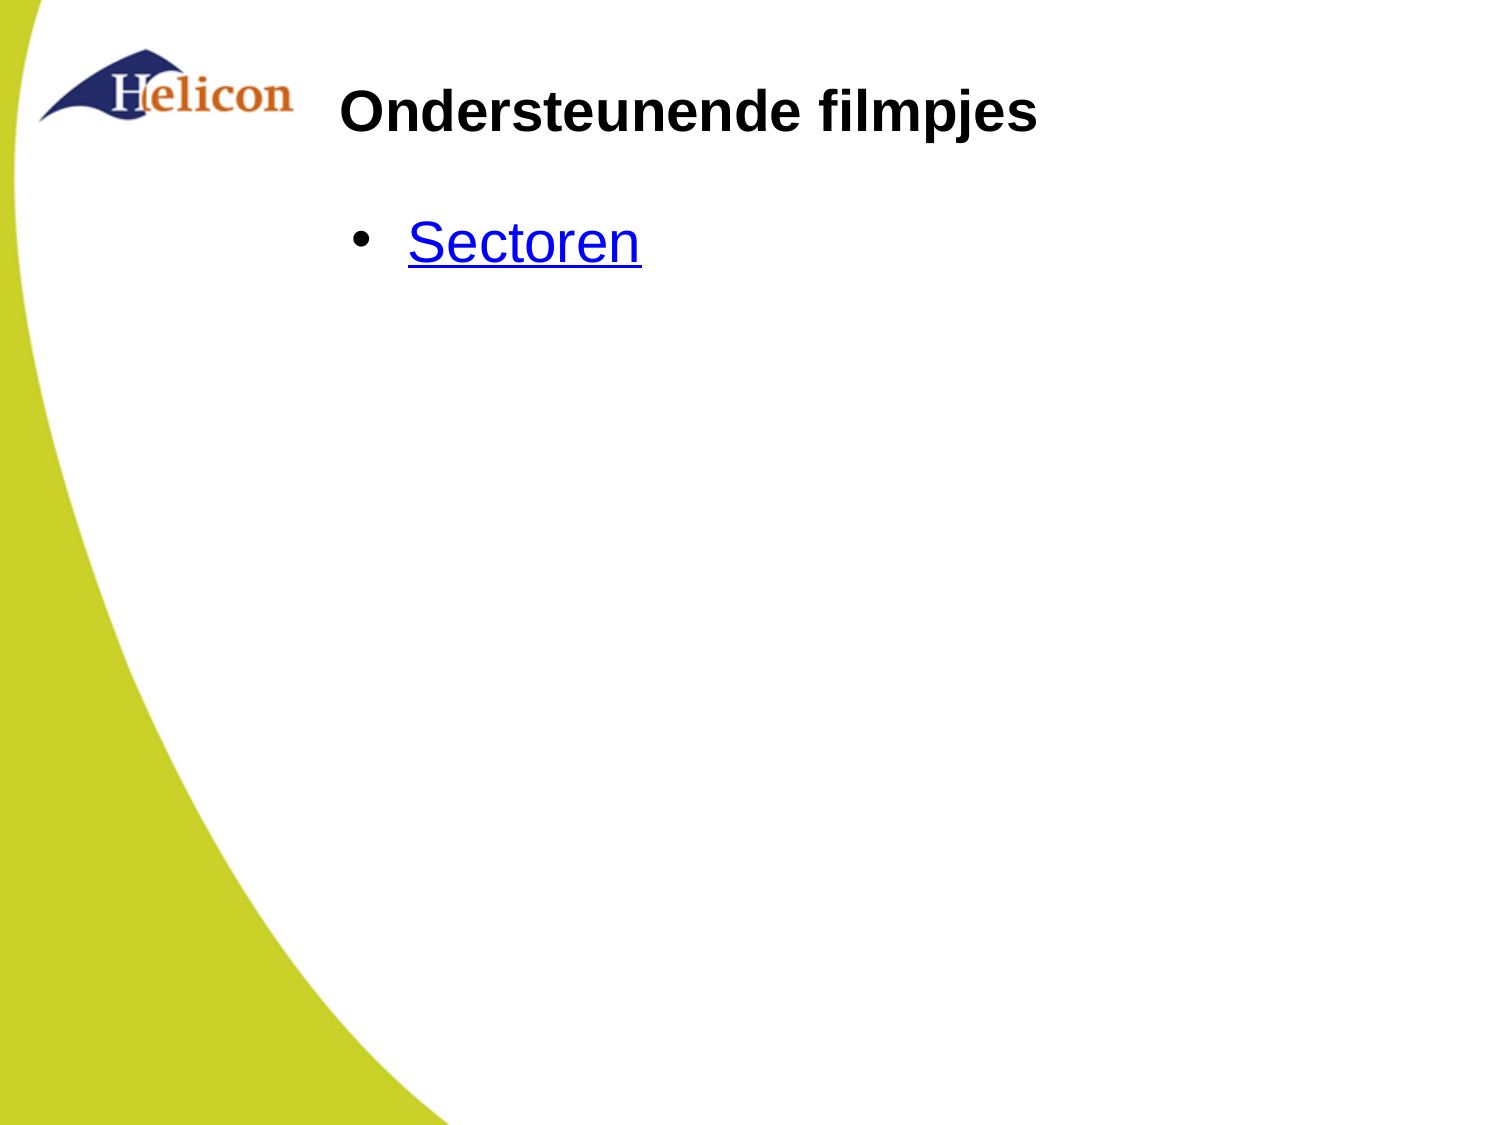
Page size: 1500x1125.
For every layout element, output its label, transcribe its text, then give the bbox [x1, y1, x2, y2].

list Sectoren [336, 196, 1425, 1005]
title Ondersteunende filmpjes [324, 54, 1415, 161]
picture [0, 0, 1500, 1125]
